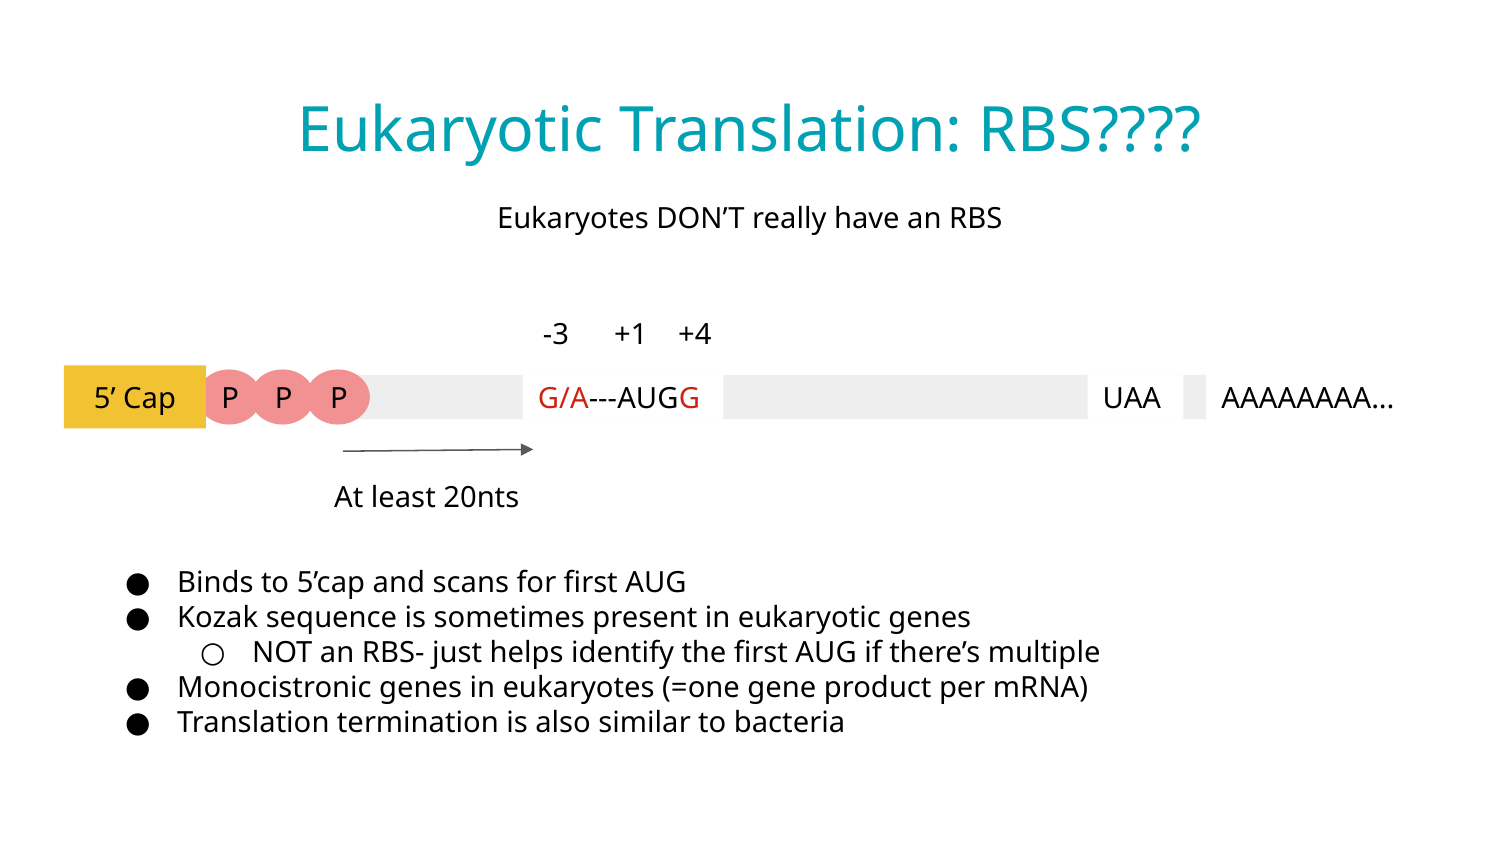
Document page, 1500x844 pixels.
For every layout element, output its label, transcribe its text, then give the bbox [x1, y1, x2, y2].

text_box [63, 299, 1437, 519]
text_box Eukaryotes DON’T really have an RBS [137, 184, 1363, 230]
text_box Binds to 5’cap and scans for first AUG Kozak sequence is sometimes present in eukaryotic genes NOT an RBS- just helps identify the first AUG if there’s multiple Monocistronic genes in eukaryotes (=one gene product per mRNA) Translation termination is also similar to bacteria [86, 548, 1402, 809]
text_box Eukaryotic Translation: RBS???? [51, 73, 1449, 168]
